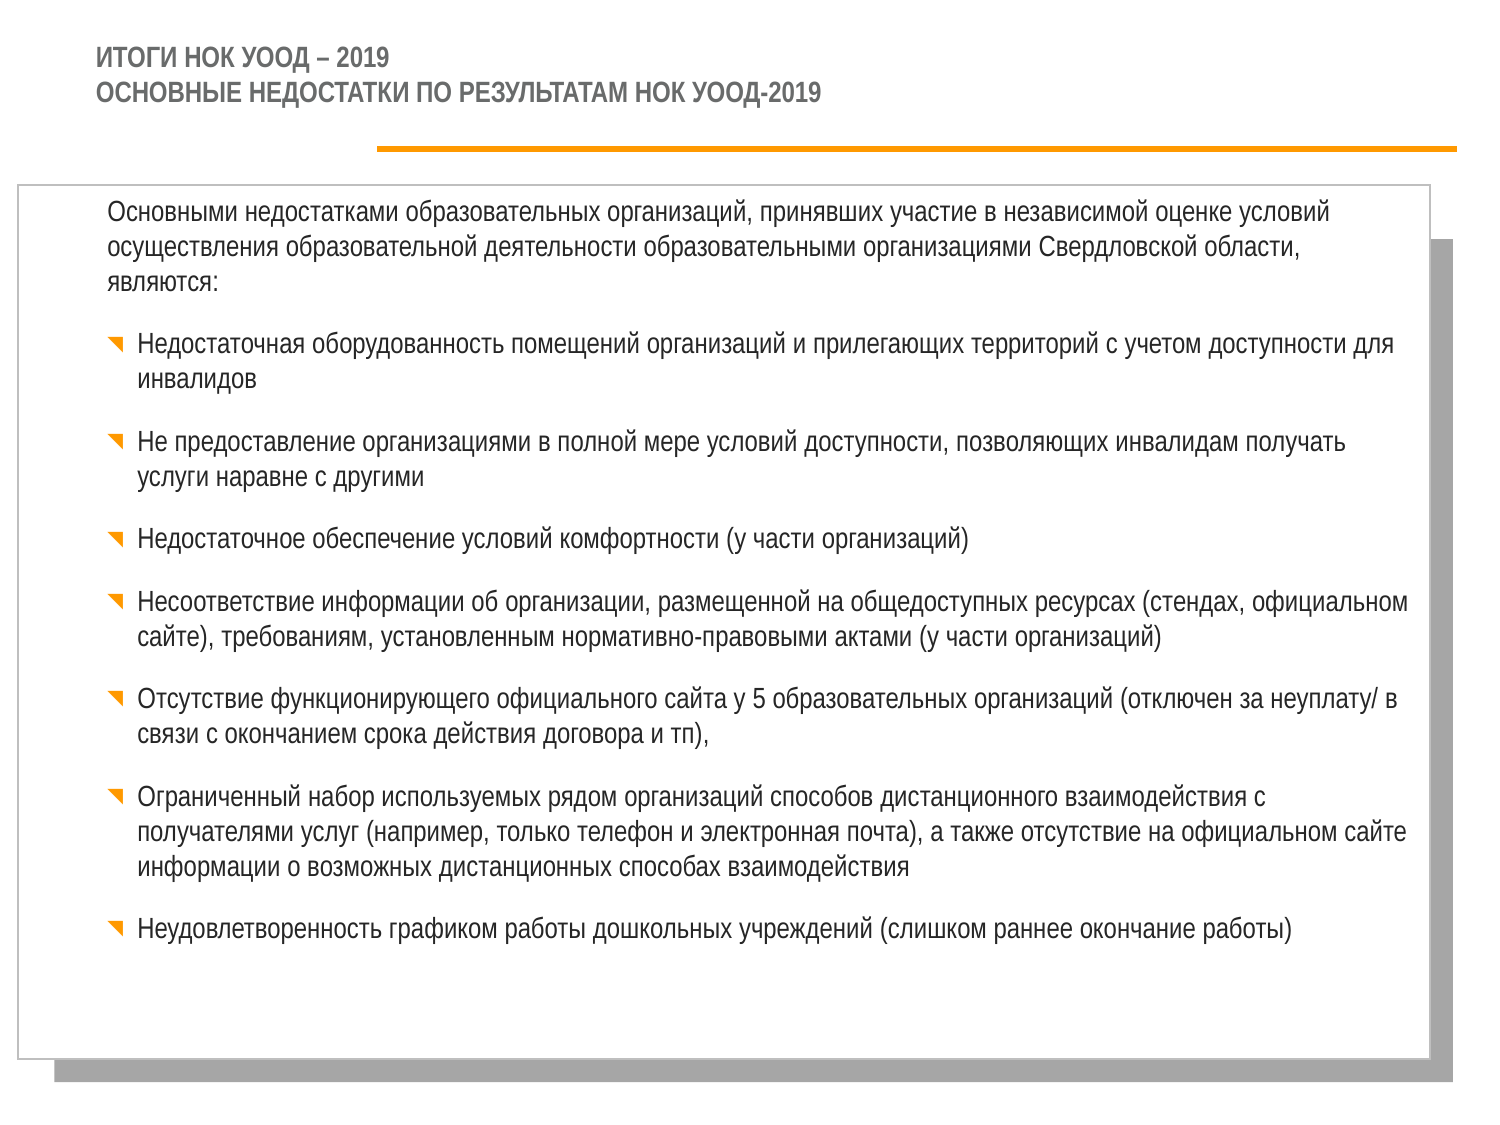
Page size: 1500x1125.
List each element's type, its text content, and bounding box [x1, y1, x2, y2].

title ИТОГИ НОК УООД – 2019 основные недостатки по результатам нок уоод-2019 [80, 30, 1431, 117]
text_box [17, 184, 1454, 1083]
